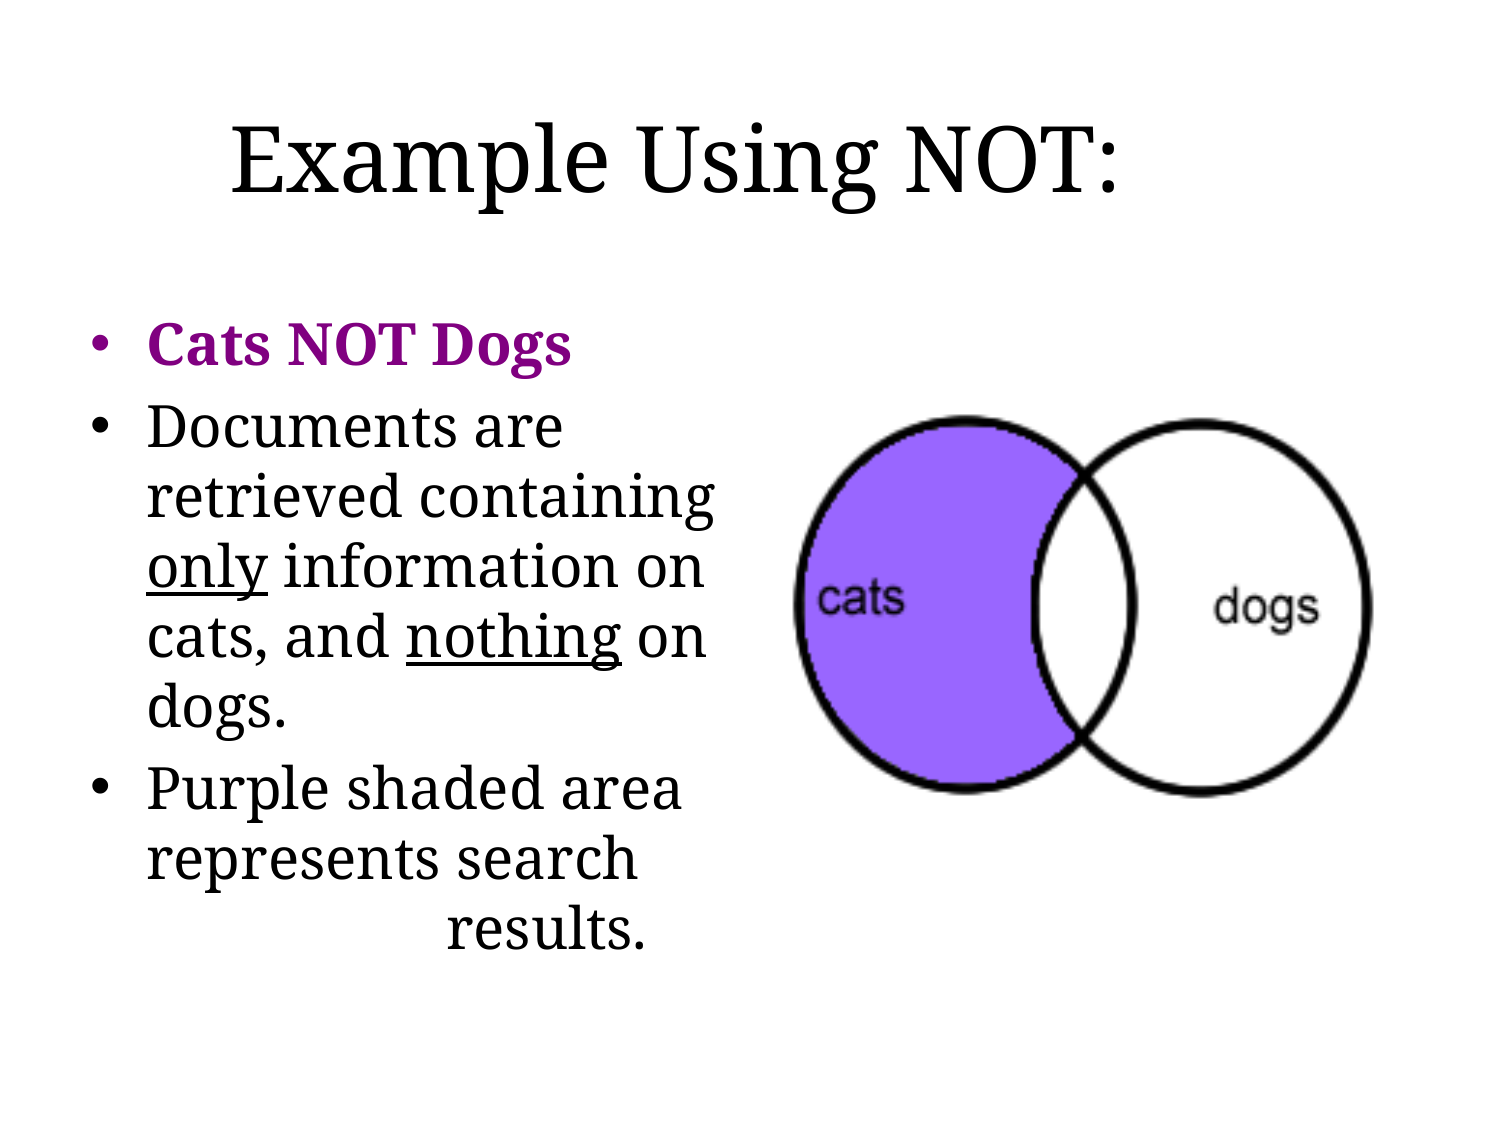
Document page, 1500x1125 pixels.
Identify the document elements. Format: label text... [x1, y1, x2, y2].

title Example Using NOT: [112, 24, 1240, 288]
picture [774, 395, 1401, 811]
list Cats NOT Dogs Documents are retrieved containing only information on cats, and nothing on dogs. Purple shaded area represents search results. [75, 299, 763, 975]
